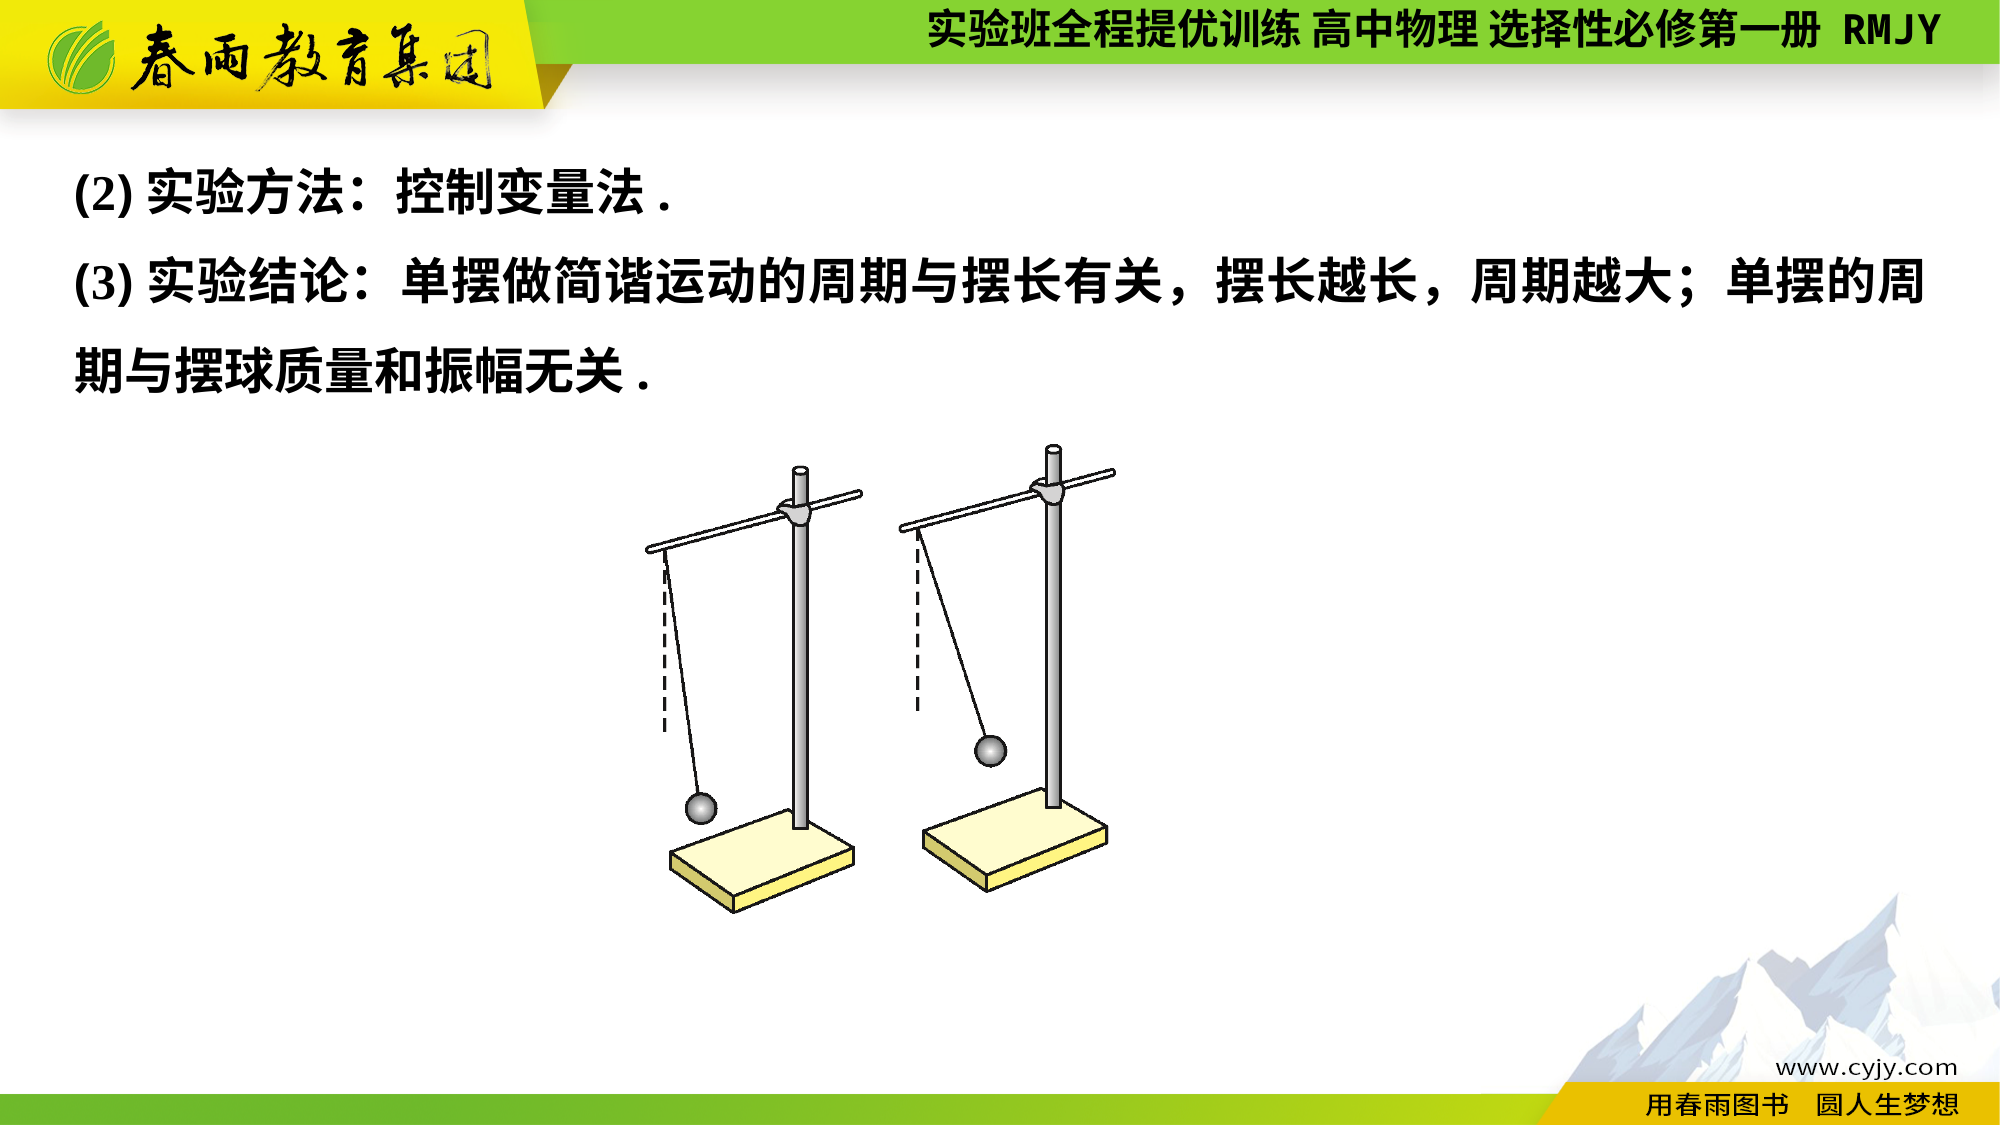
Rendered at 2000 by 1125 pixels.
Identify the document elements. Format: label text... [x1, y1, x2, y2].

picture [0, 0, 2000, 1125]
list (2)实验方法：控制变量法. (3)实验结论：单摆做简谐运动的周期与摆长有关，摆长越长，周期越大；单摆的周期与摆球质量和振幅无关. [59, 122, 1944, 399]
